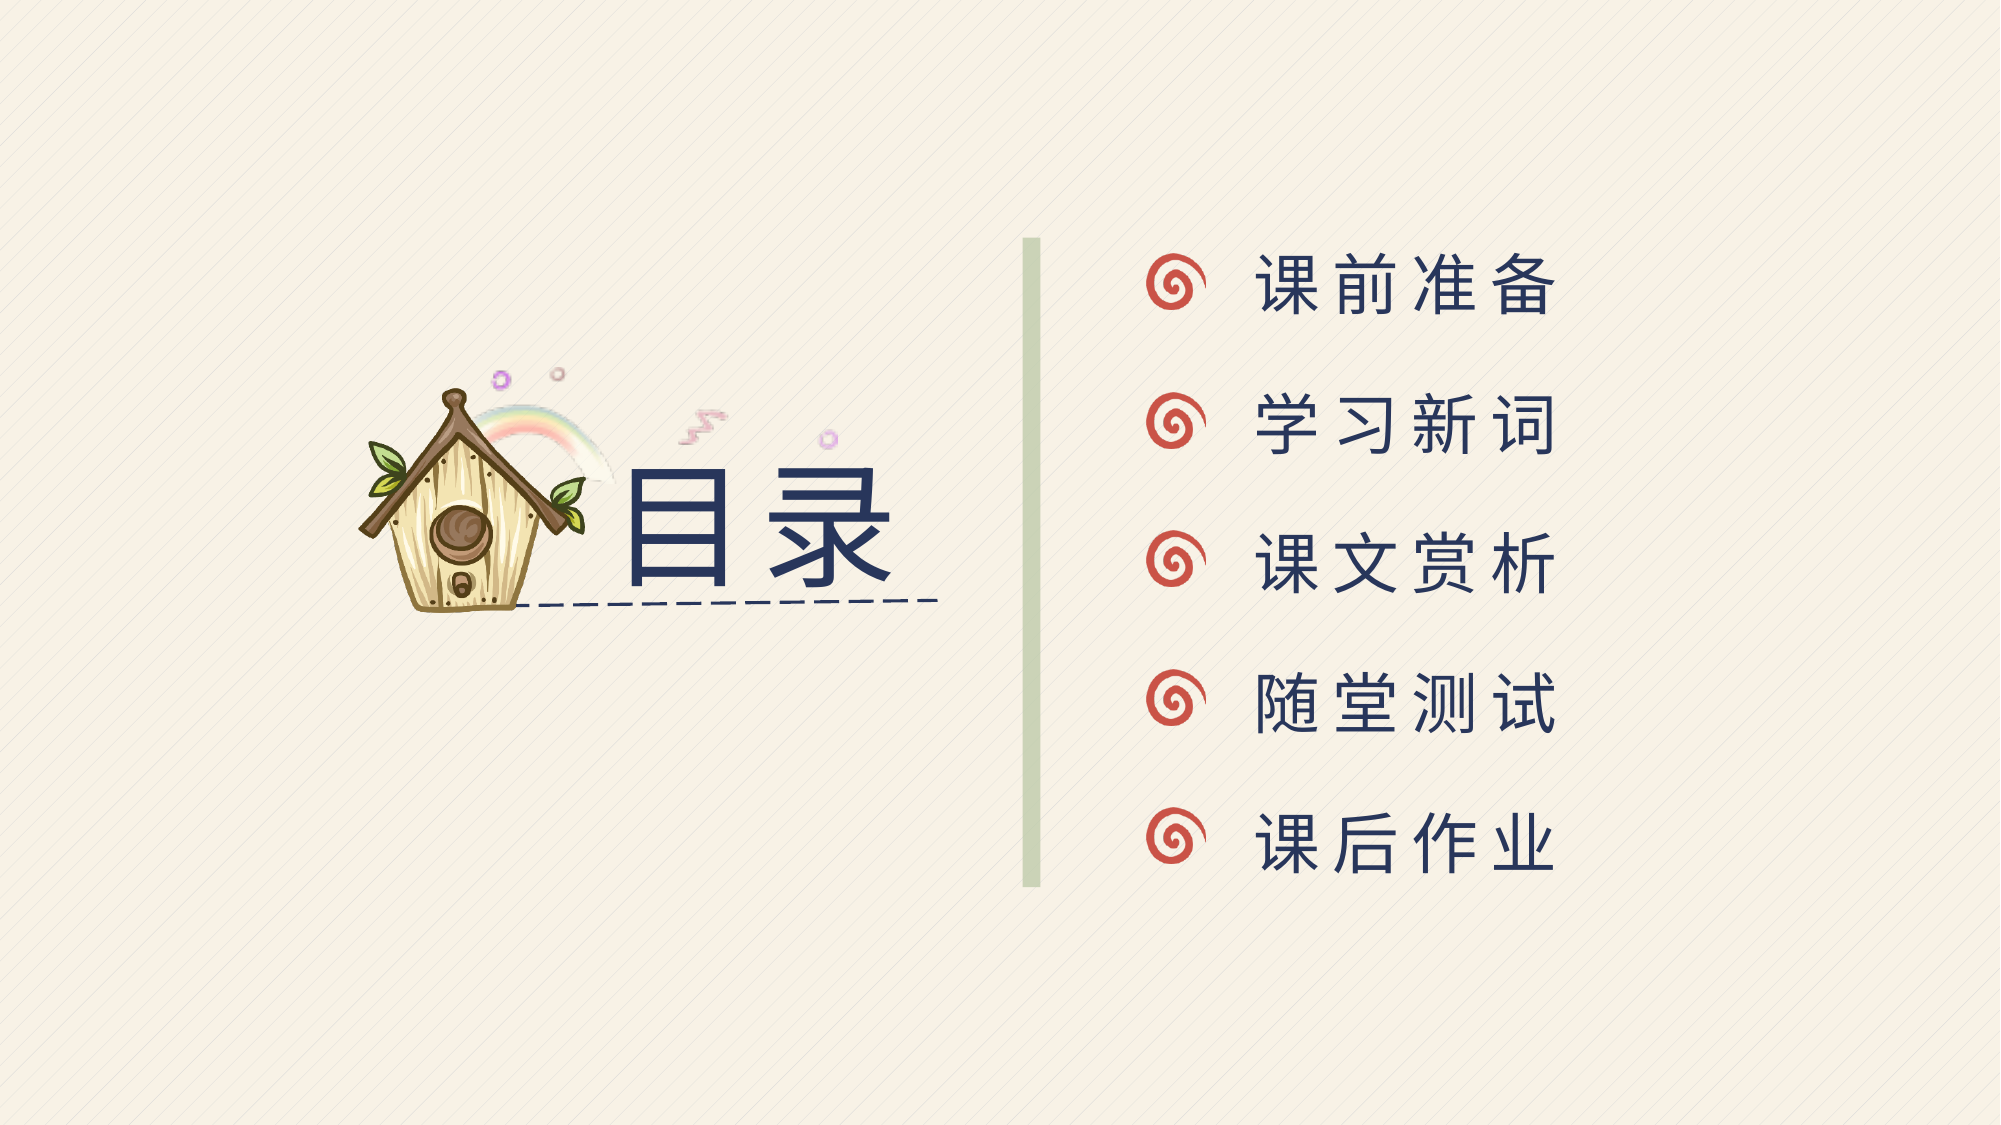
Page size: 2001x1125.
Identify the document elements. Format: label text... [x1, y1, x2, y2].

picture [1146, 253, 1206, 310]
text_box 目录 [591, 607, 917, 611]
text_box 课前准备 [1225, 235, 1586, 331]
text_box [586, 600, 938, 607]
picture [358, 367, 838, 614]
picture [1146, 669, 1206, 726]
picture [1146, 807, 1206, 864]
text_box 目录 [591, 431, 917, 600]
text_box 课文赏析 [1225, 514, 1586, 610]
text_box 随堂测试 [1225, 654, 1586, 750]
text_box 课后作业 [1225, 794, 1586, 889]
picture [1146, 392, 1206, 449]
picture [1146, 530, 1206, 587]
text_box 学习新词 [1225, 375, 1586, 470]
text_box [1022, 237, 1041, 888]
